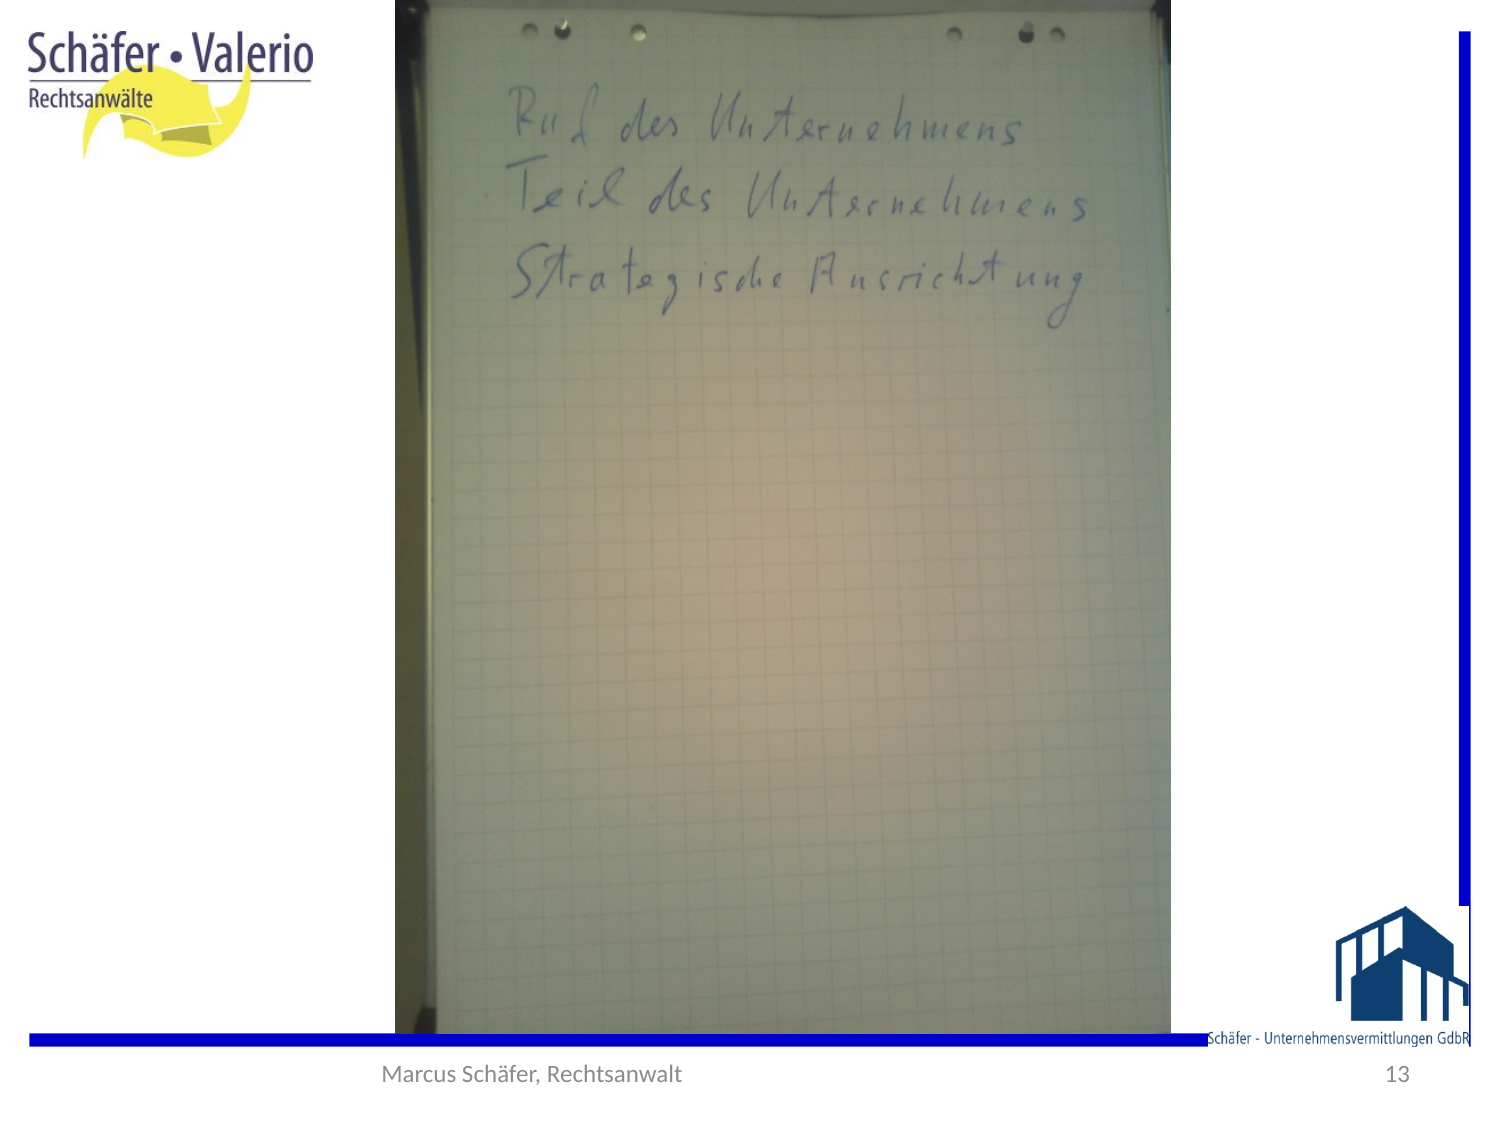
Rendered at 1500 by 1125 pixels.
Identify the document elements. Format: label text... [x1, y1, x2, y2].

picture [28, 31, 314, 160]
slide_number 13 [1074, 1055, 1425, 1103]
footer Marcus Schäfer, Rechtsanwalt [76, 1055, 988, 1103]
picture [395, 0, 1171, 1034]
picture [1208, 905, 1470, 1048]
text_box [29, 31, 1471, 1048]
